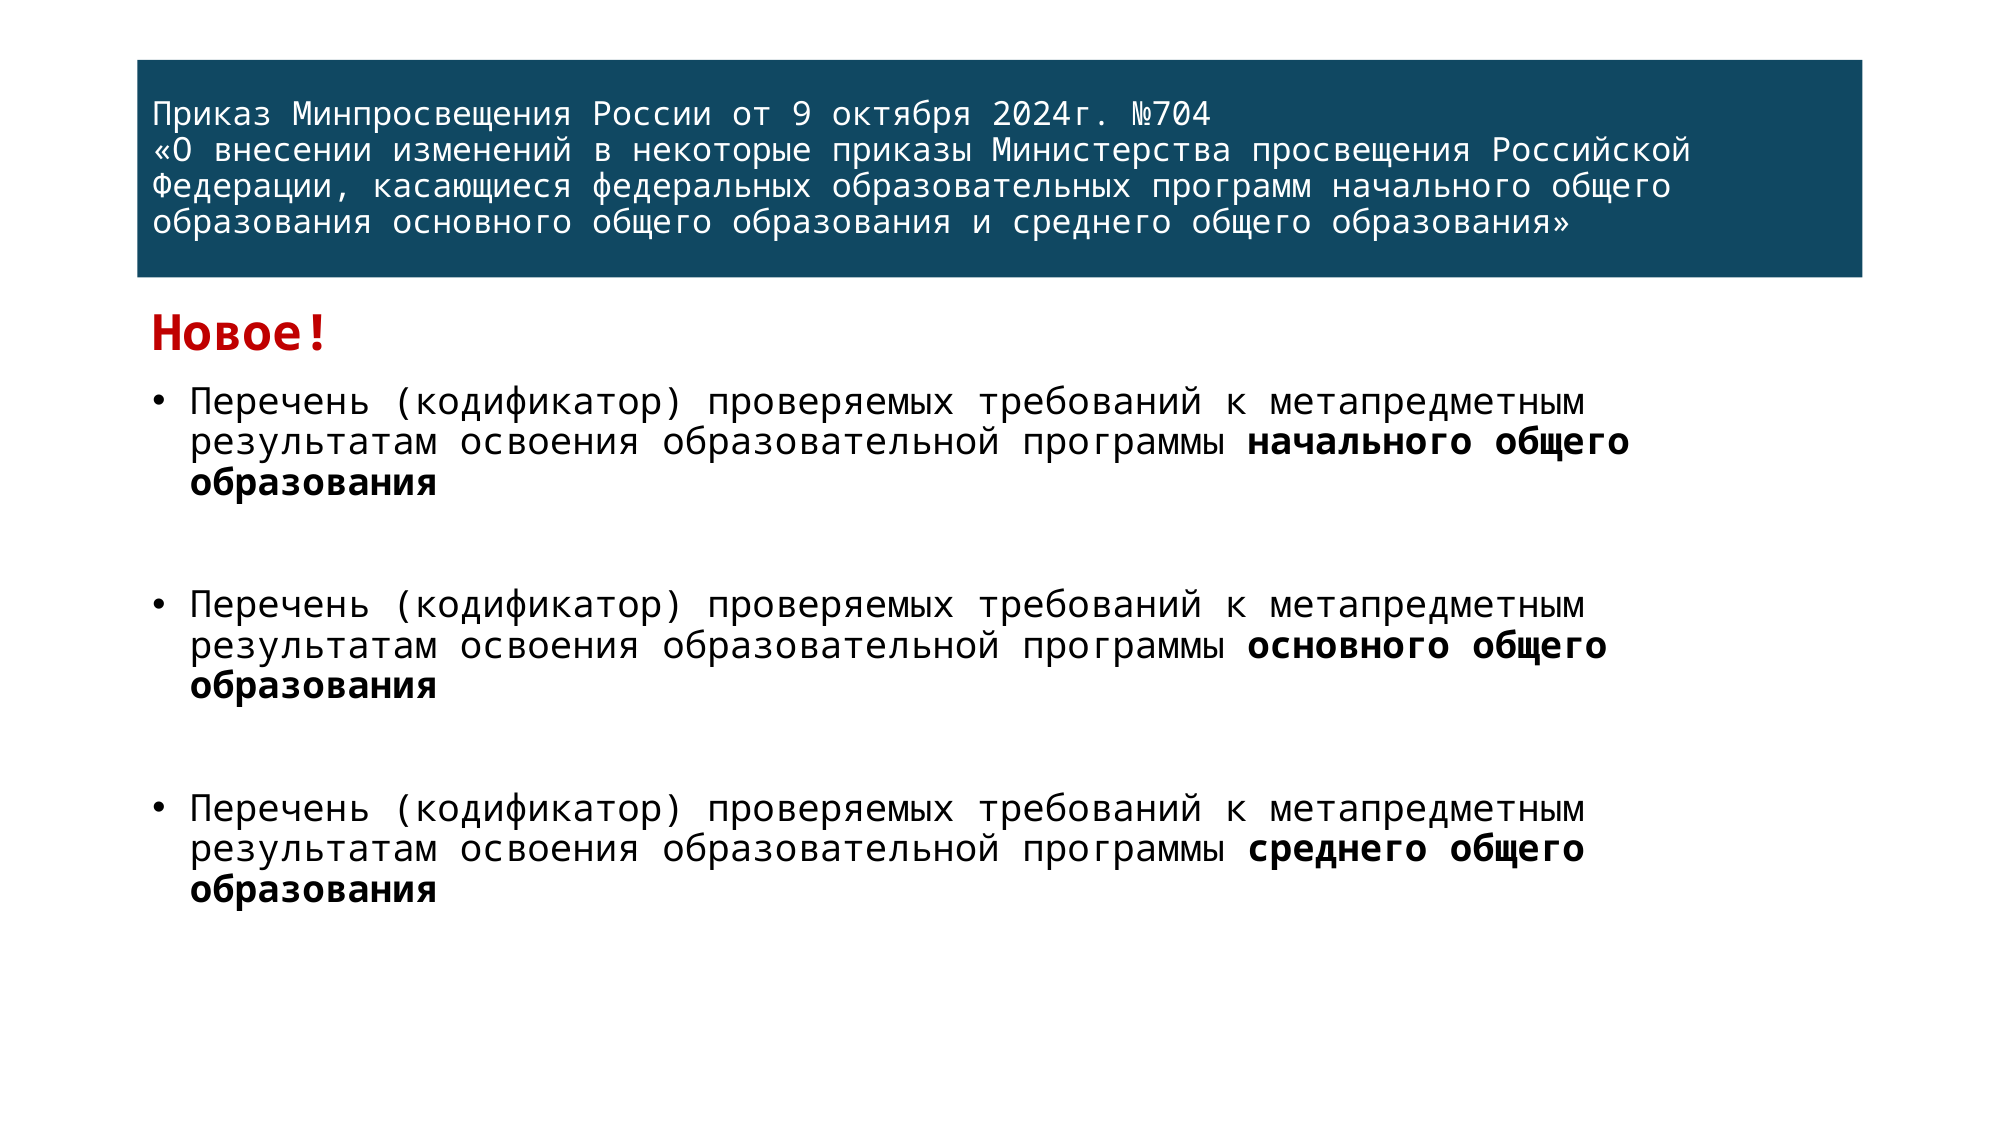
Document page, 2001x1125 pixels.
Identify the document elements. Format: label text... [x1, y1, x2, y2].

list Новое! Перечень (кодификатор) проверяемых требований к метапредметным результатам освоения образовательной программы начального общего образования Перечень (кодификатор) проверяемых требований к метапредметным результатам освоения образовательной программы основного общего образования Перечень (кодификатор) проверяемых требований к метапредметным результатам освоения образовательной программы среднего общего образования [137, 299, 1863, 1014]
title Приказ Минпросвещения России от 9 октября 2024г. №704 «О внесении изменений в некоторые приказы Министерства просвещения Российской Федерации, касающиеся федеральных образовательных программ начального общего образования основного общего образования и среднего общего образования» [137, 59, 1863, 278]
